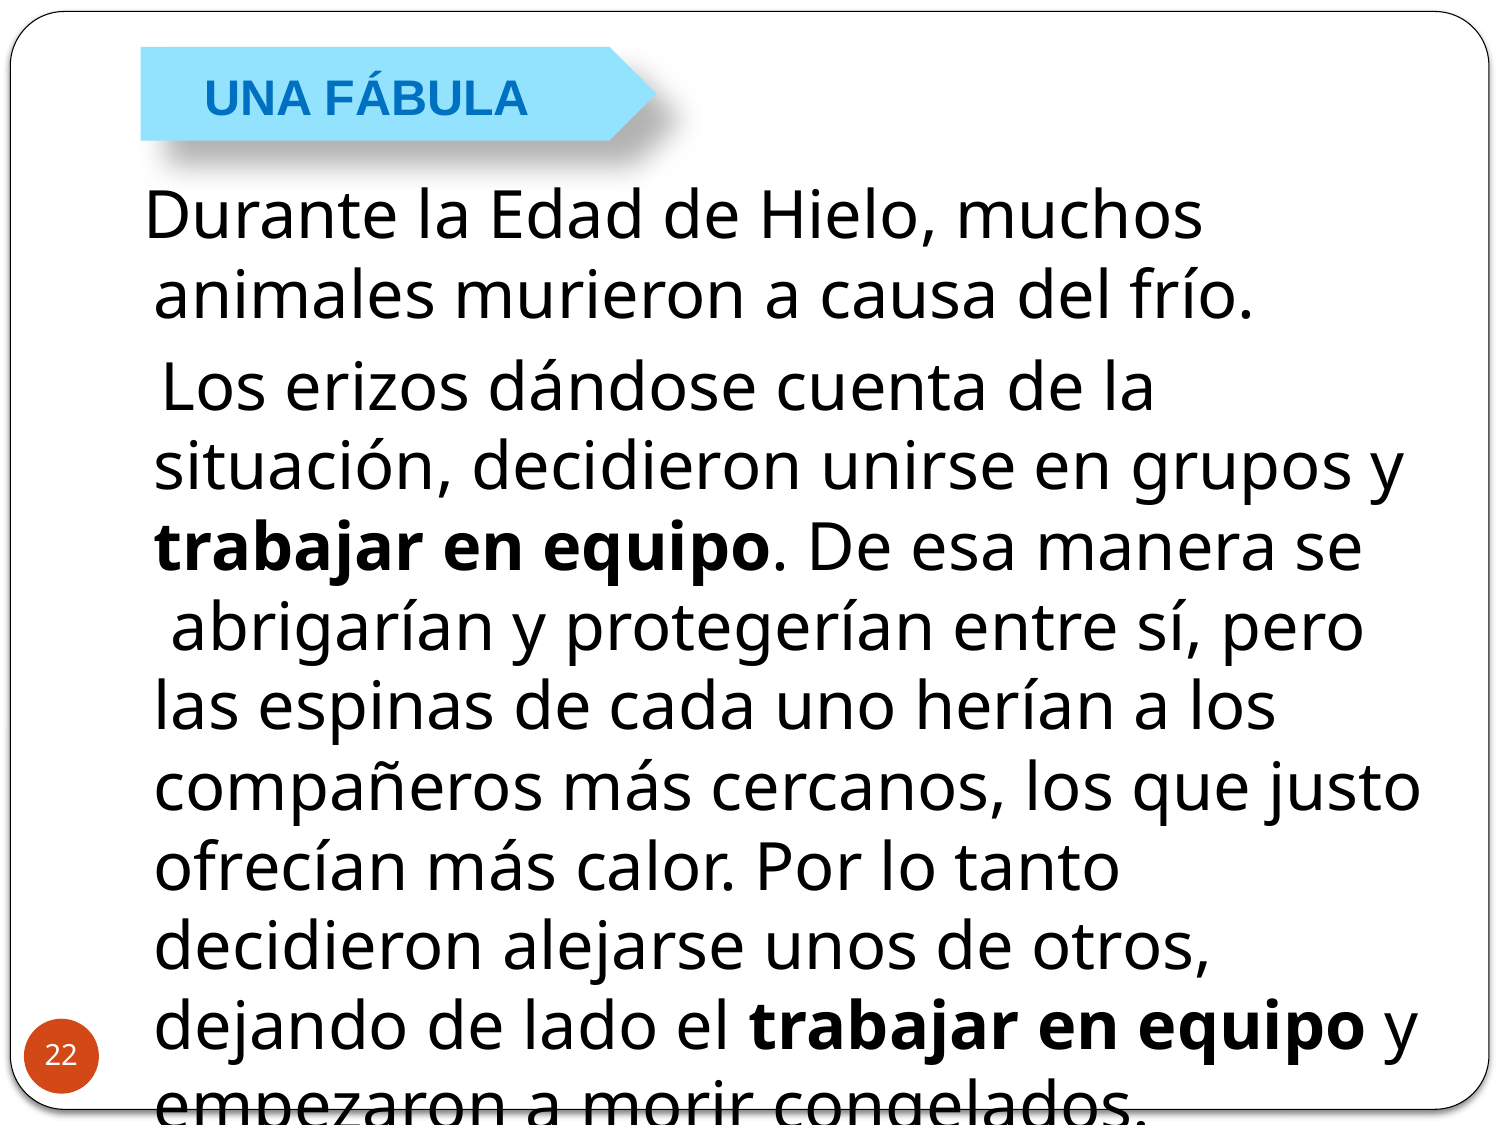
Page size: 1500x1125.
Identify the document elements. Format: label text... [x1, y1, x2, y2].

text_box [139, 45, 657, 142]
slide_number 22 [23, 1018, 99, 1094]
list Durante la Edad de Hielo, muchos animales murieron a causa del frío. Los erizos dándose cuenta de la situación, decidieron unirse en grupos y trabajar en equipo. De esa manera se abrigarían y protegerían entre sí, pero las espinas de cada uno herían a los compañeros más cercanos, los que justo ofrecían más calor. Por lo tanto decidieron alejarse unos de otros, dejando de lado el trabajar en equipo y empezaron a morir congelados. [93, 163, 1466, 985]
text_box UNA FÁBULA [189, 58, 545, 134]
